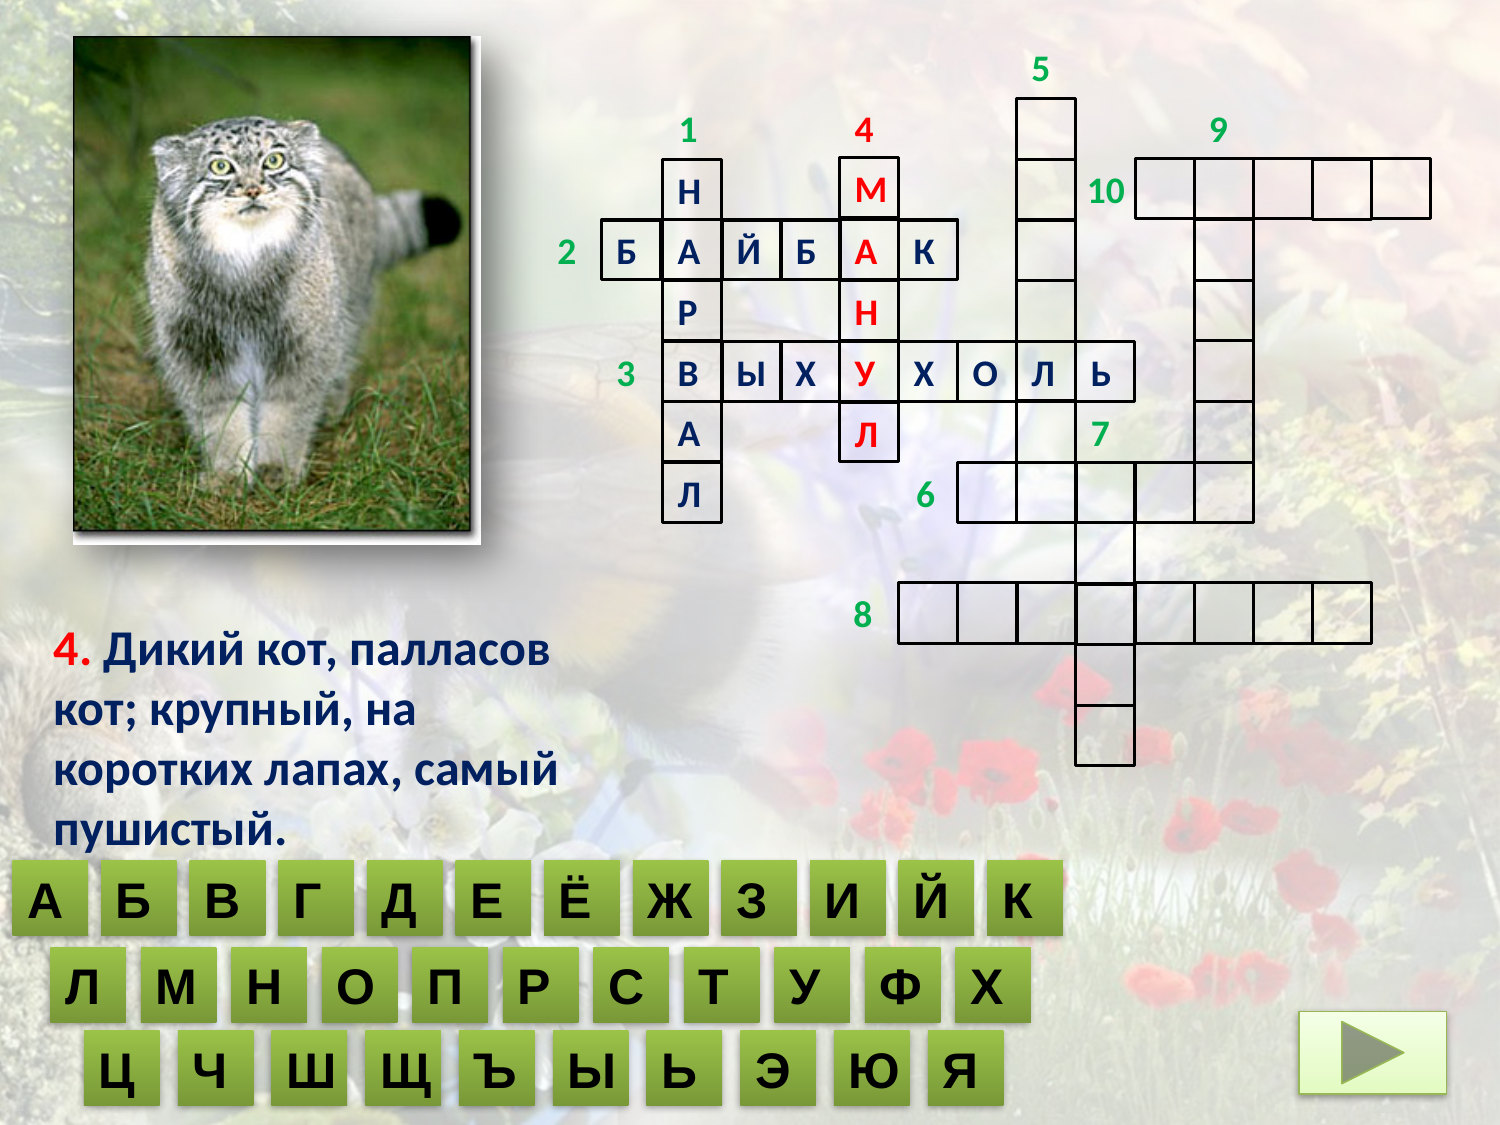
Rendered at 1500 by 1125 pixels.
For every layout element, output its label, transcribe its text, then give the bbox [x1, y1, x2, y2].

text_box Р [502, 947, 579, 1023]
text_box Л [50, 947, 126, 1023]
text_box Л [1017, 342, 1075, 401]
text_box [1254, 582, 1313, 644]
text_box [1076, 462, 1135, 522]
text_box [1016, 160, 1076, 219]
text_box [1017, 582, 1076, 644]
text_box 2 [542, 219, 602, 280]
text_box Й [898, 860, 975, 936]
text_box К [898, 219, 958, 280]
text_box М [839, 157, 899, 218]
text_box Щ [365, 1030, 441, 1106]
text_box [1194, 341, 1254, 402]
text_box [1016, 463, 1076, 523]
text_box Н [839, 280, 899, 341]
text_box Ь [646, 1030, 723, 1106]
text_box Д [366, 860, 443, 936]
text_box О [321, 947, 398, 1023]
text_box С [593, 947, 669, 1023]
text_box П [412, 947, 488, 1023]
text_box А [841, 219, 898, 280]
text_box Е [455, 860, 532, 936]
text_box А [662, 219, 721, 280]
text_box [1075, 706, 1135, 766]
text_box [1312, 158, 1372, 220]
text_box М [140, 947, 217, 1023]
text_box А [662, 401, 722, 462]
text_box 10 [1072, 158, 1149, 218]
text_box Ы [552, 1030, 629, 1106]
text_box И [810, 860, 886, 936]
text_box Х [898, 341, 957, 402]
text_box [1076, 584, 1135, 644]
text_box Щ [0, 0, 1500, 1125]
text_box Р [662, 280, 722, 341]
text_box [1016, 219, 1076, 280]
text_box Ш [271, 1030, 348, 1106]
text_box 9 [1194, 97, 1254, 157]
text_box Н [231, 947, 307, 1023]
text_box [1194, 158, 1253, 219]
text_box [1016, 280, 1076, 342]
text_box [957, 582, 1017, 644]
text_box [1016, 401, 1076, 463]
text_box Б [602, 219, 661, 280]
text_box А [12, 860, 89, 936]
text_box [1371, 158, 1431, 219]
text_box Н [662, 159, 722, 219]
text_box Ь [1075, 341, 1135, 402]
text_box Ъ [458, 1030, 535, 1106]
text_box В [189, 860, 266, 936]
text_box Х [955, 947, 1031, 1023]
text_box 7 [1076, 401, 1136, 462]
text_box 5 [1016, 36, 1076, 97]
text_box Х [781, 341, 840, 402]
text_box Ф [864, 947, 941, 1023]
text_box Й [721, 219, 781, 280]
text_box З [721, 860, 797, 936]
text_box К [987, 860, 1063, 936]
text_box [1075, 522, 1135, 584]
text_box [1194, 219, 1254, 280]
text_box Ч [177, 1030, 254, 1106]
text_box 4. Дикий кот, палласов кот; крупный, на коротких лапах, самый пушистый. [39, 608, 632, 864]
text_box Ц [83, 1030, 160, 1106]
text_box [1195, 462, 1254, 523]
text_box Л [662, 462, 722, 523]
text_box [1075, 644, 1135, 706]
text_box 8 [838, 582, 898, 643]
text_box Б [781, 219, 841, 280]
text_box [1135, 158, 1194, 219]
text_box 4 [839, 97, 899, 157]
text_box [961, 462, 1016, 523]
text_box [1194, 280, 1254, 341]
text_box Б [101, 860, 177, 936]
text_box Л [839, 402, 899, 462]
text_box У [840, 341, 898, 402]
text_box 6 [901, 462, 961, 523]
text_box [1016, 98, 1076, 160]
text_box Я [927, 1030, 1004, 1106]
text_box Г [278, 860, 354, 936]
text_box 3 [601, 341, 661, 402]
text_box Э [740, 1030, 816, 1106]
text_box [898, 582, 957, 644]
picture [72, 36, 481, 545]
text_box [1253, 158, 1313, 219]
text_box [1135, 582, 1195, 644]
text_box [1194, 402, 1254, 462]
text_box Ю [833, 1030, 910, 1106]
text_box Т [683, 947, 760, 1023]
text_box Ё [544, 860, 620, 936]
text_box О [957, 341, 1017, 402]
text_box [1298, 1011, 1447, 1095]
text_box [1313, 582, 1372, 644]
text_box В [662, 341, 721, 401]
text_box [1195, 582, 1254, 644]
text_box Ы [721, 341, 781, 402]
text_box У [774, 947, 850, 1023]
text_box [1135, 462, 1195, 523]
text_box 1 [663, 97, 723, 157]
text_box Ж [632, 860, 709, 936]
